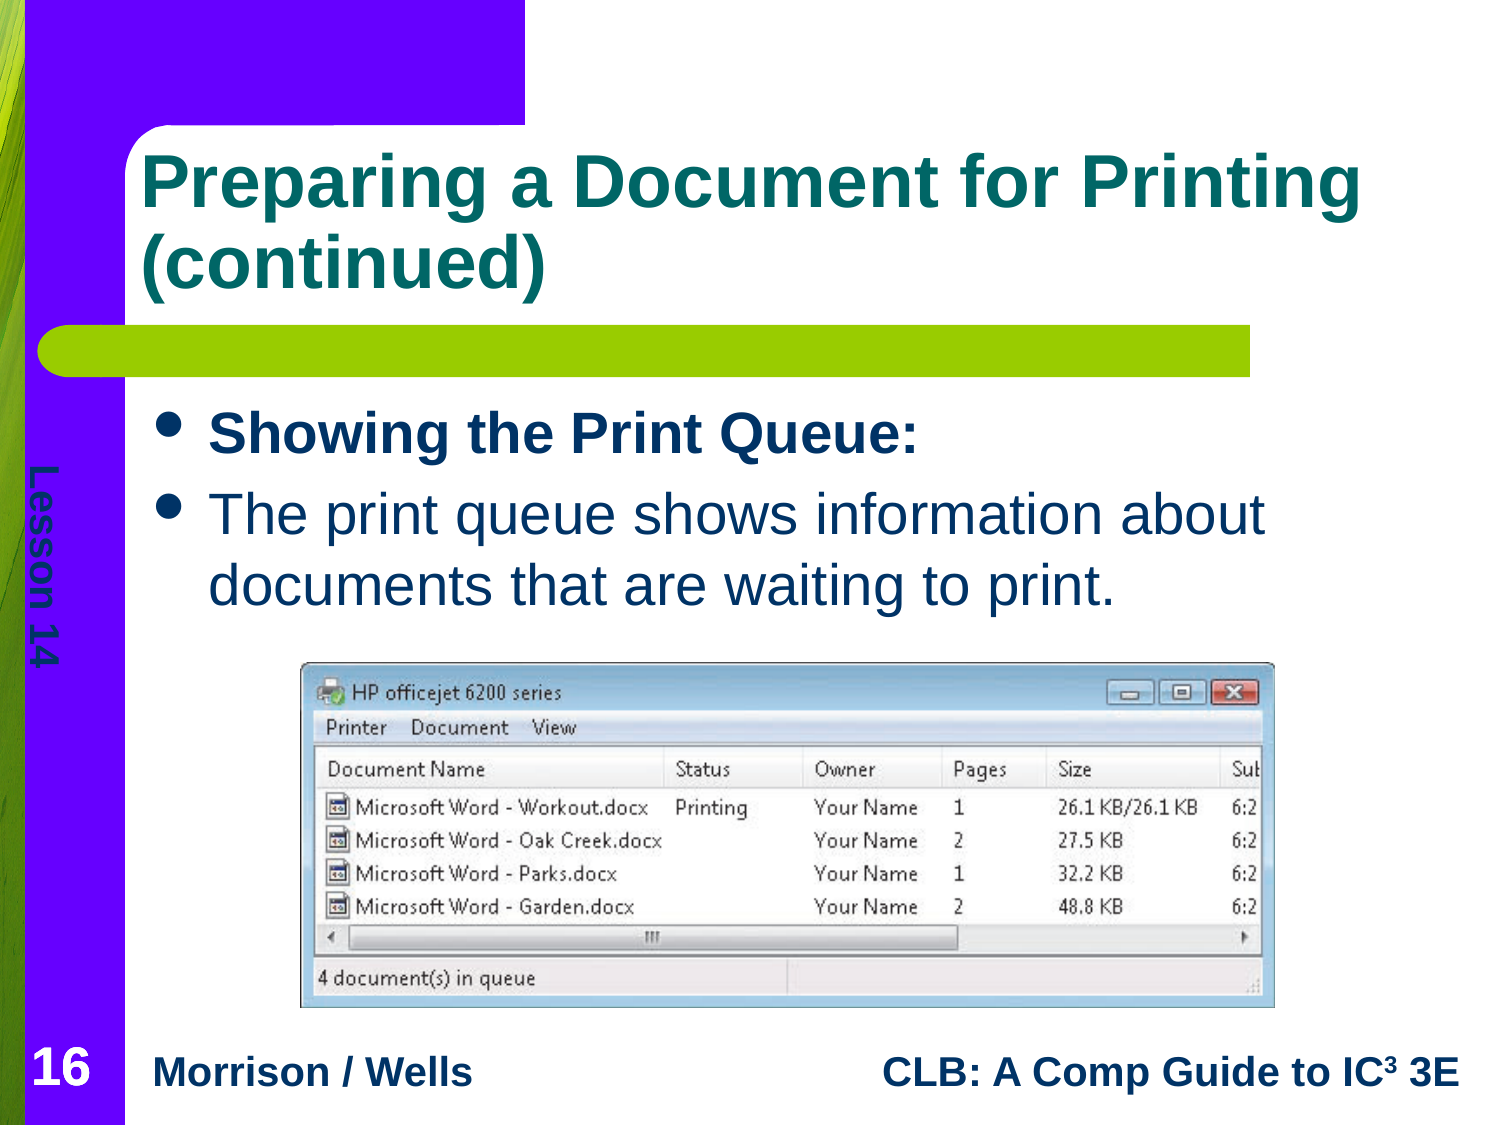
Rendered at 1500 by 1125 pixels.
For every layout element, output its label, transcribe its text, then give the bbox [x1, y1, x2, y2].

list Showing the Print Queue: The print queue shows information about documents that are waiting to print. [137, 387, 1388, 1001]
picture [0, 0, 25, 1125]
picture [299, 662, 1276, 1008]
title Preparing a Document for Printing (continued) [124, 124, 1426, 313]
text_box 16 [13, 1023, 111, 1105]
